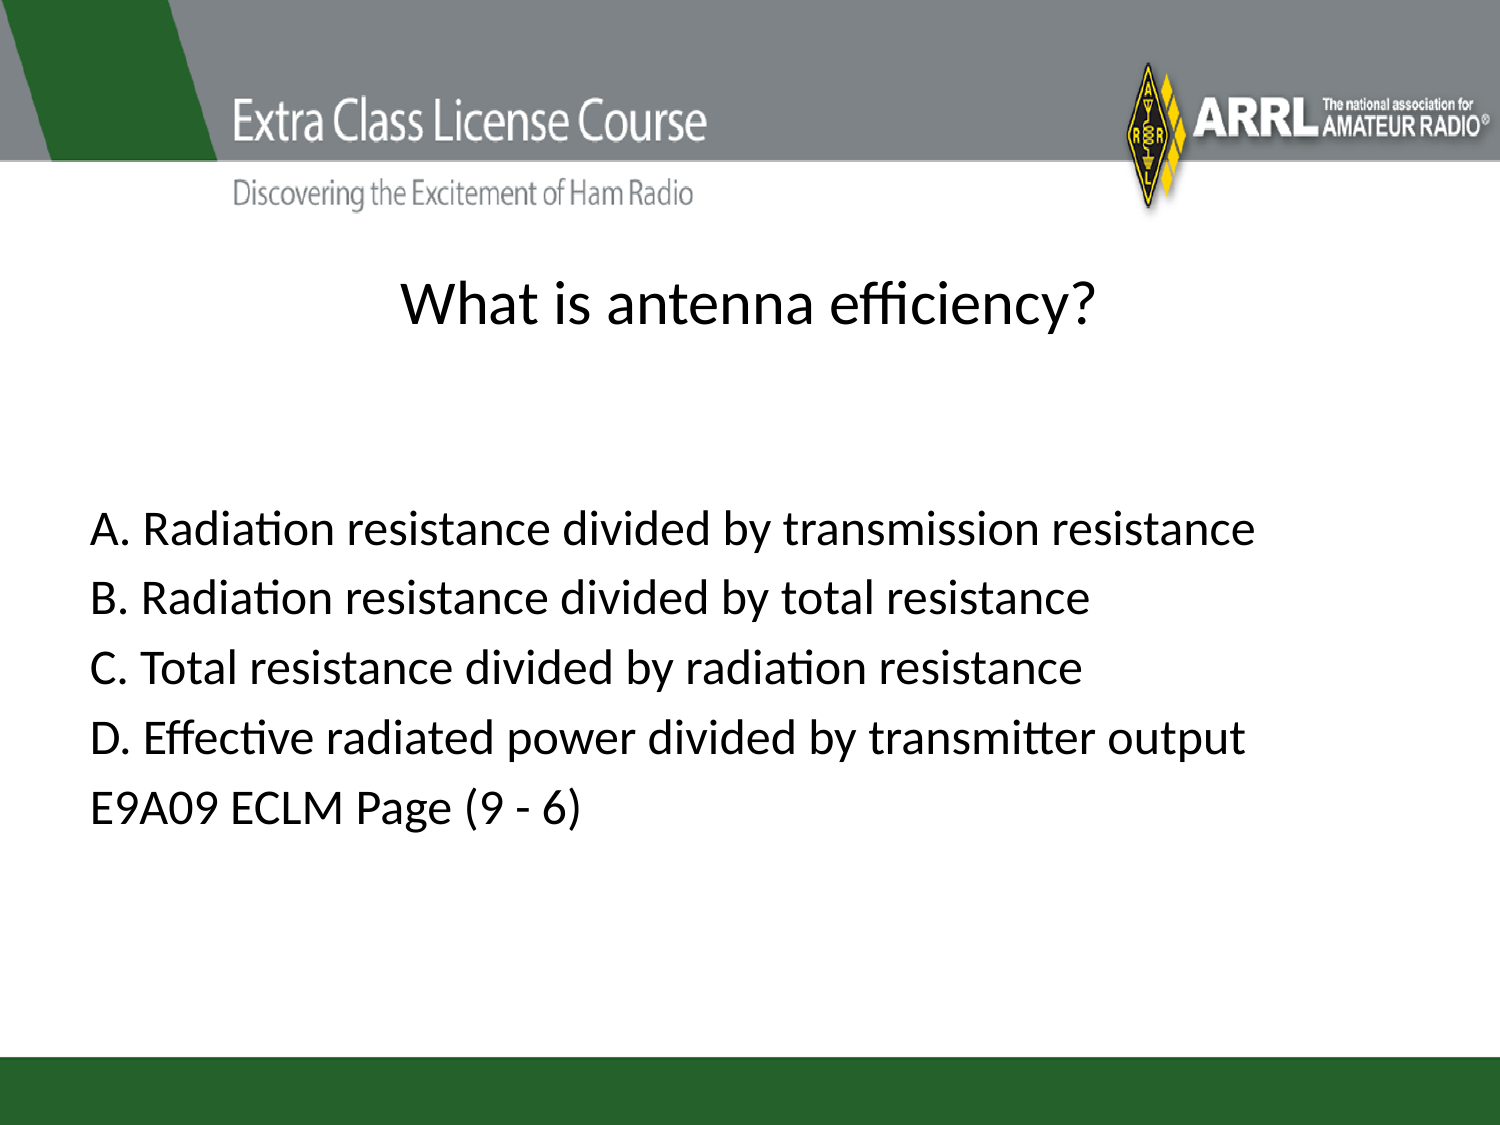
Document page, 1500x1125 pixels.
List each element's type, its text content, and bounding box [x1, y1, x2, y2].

title What is antenna efficiency? [75, 254, 1425, 435]
list A. Radiation resistance divided by transmission resistance B. Radiation resistance divided by total resistance C. Total resistance divided by radiation resistance D. Effective radiated power divided by transmitter output E9A09 ECLM Page (9 - 6) [75, 487, 1425, 1005]
picture [0, 0, 1500, 1125]
